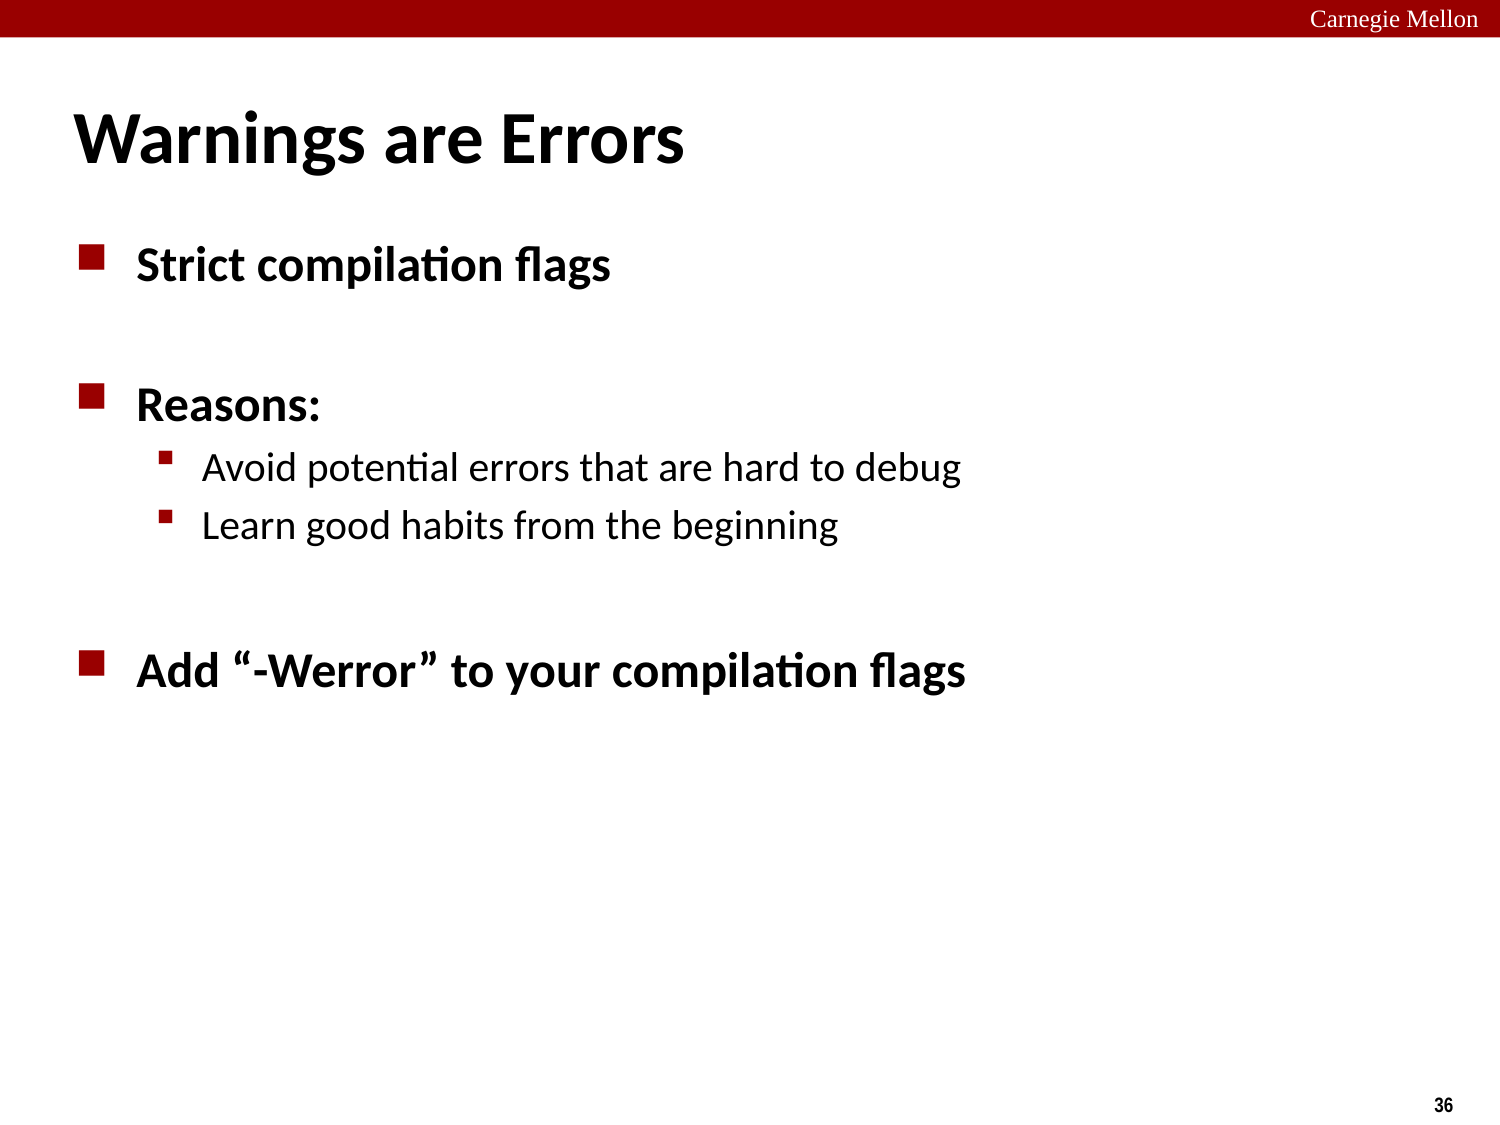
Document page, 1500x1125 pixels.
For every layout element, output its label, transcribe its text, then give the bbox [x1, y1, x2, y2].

title Warnings are Errors [58, 32, 1305, 236]
list Strict compilation flags Reasons: Avoid potential errors that are hard to debug Learn good habits from the beginning Add “-Werror” to your compilation flags [64, 223, 1361, 1040]
